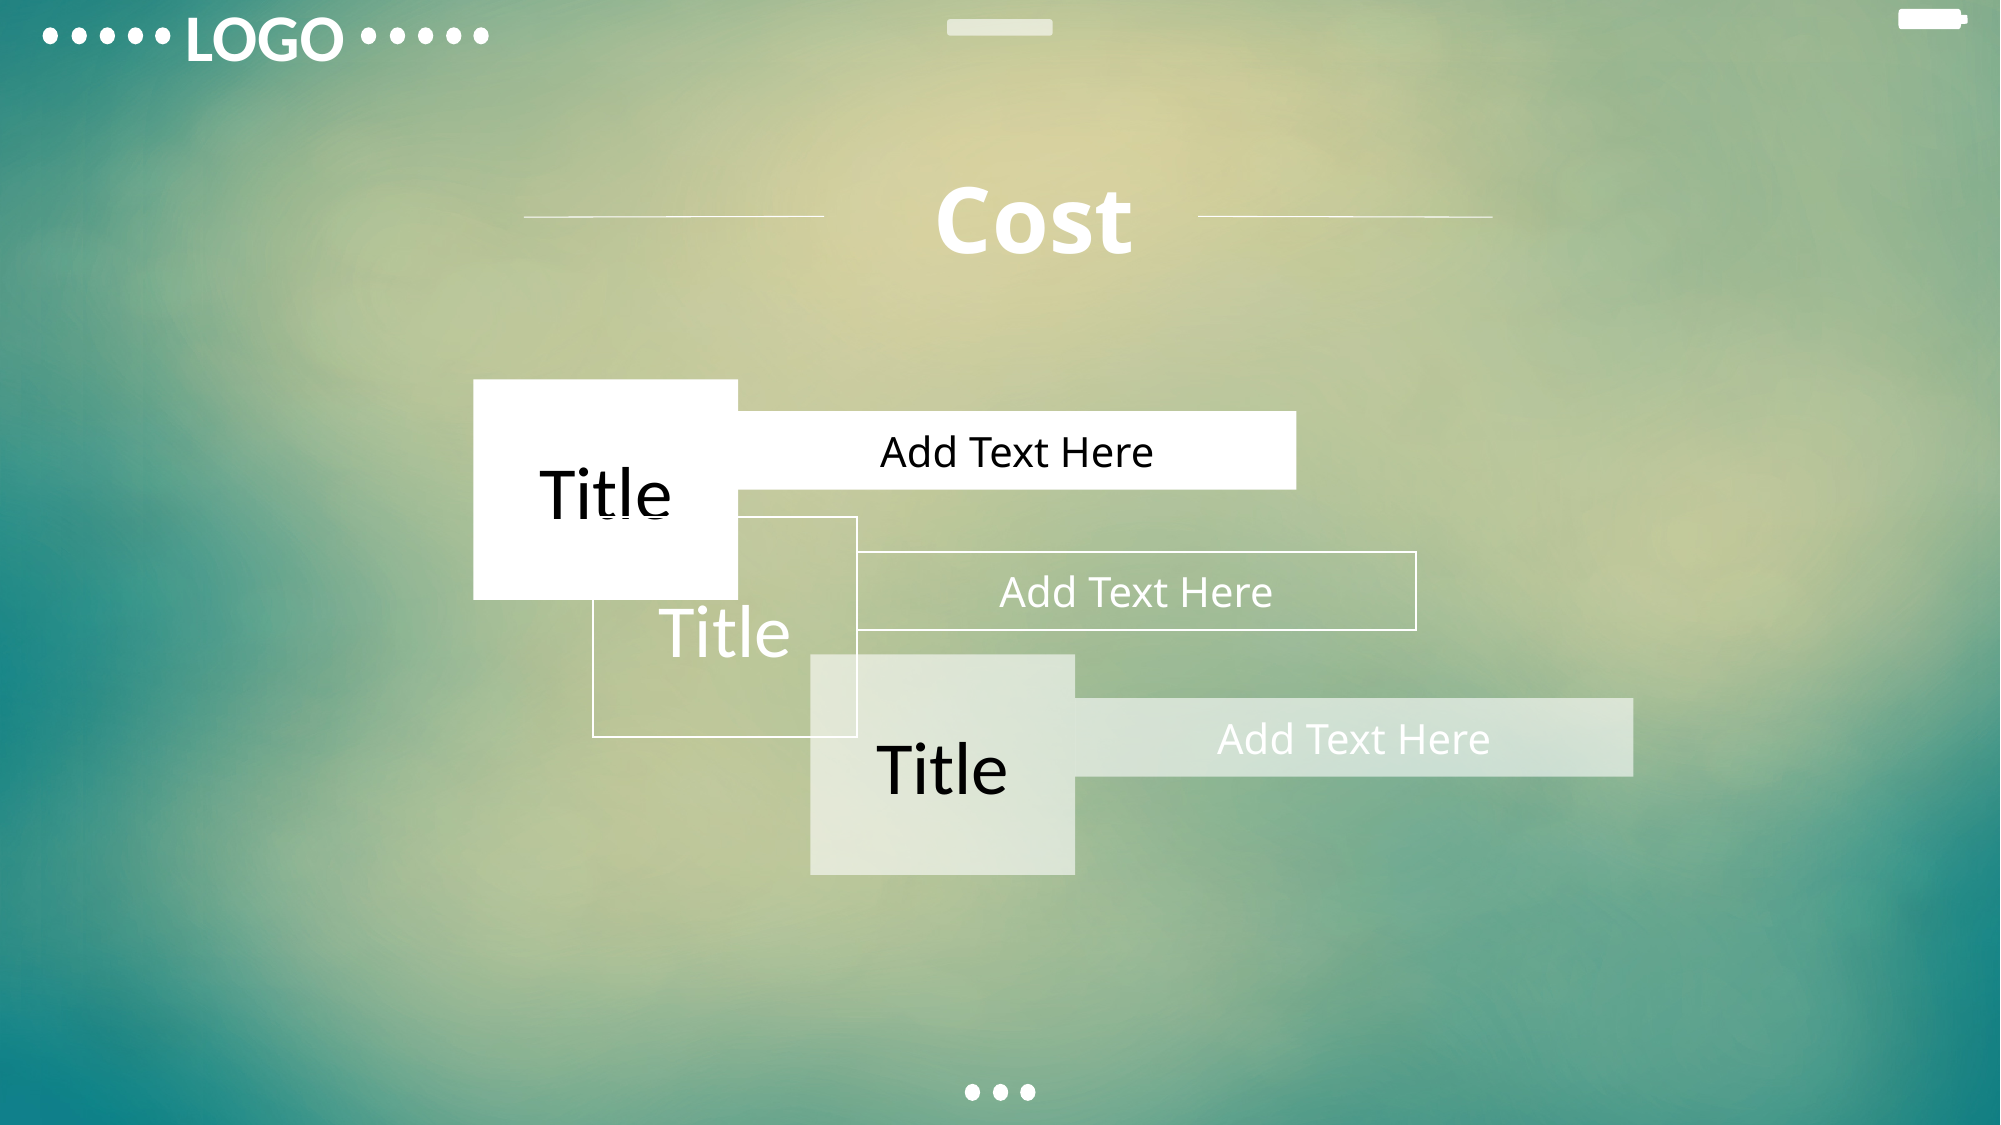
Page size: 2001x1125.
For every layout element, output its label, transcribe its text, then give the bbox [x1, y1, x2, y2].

text_box Title [592, 516, 858, 738]
text_box Cost [824, 154, 1199, 279]
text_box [1899, 9, 1968, 29]
text_box [1019, 1082, 1037, 1102]
text_box Add Text Here [1074, 697, 1634, 778]
text_box [98, 26, 117, 46]
text_box Add Text Here [737, 410, 1297, 491]
text_box [416, 26, 435, 46]
text_box [945, 18, 1054, 37]
text_box LOGO [170, 0, 365, 83]
picture [0, 0, 2000, 1125]
text_box [126, 26, 145, 46]
text_box [154, 26, 170, 46]
text_box [388, 26, 407, 46]
text_box [991, 1082, 1010, 1102]
text_box Title [809, 653, 1076, 876]
text_box Add Text Here [856, 551, 1417, 631]
text_box [359, 26, 378, 46]
text_box [41, 26, 59, 46]
text_box [70, 26, 88, 46]
text_box Title [472, 378, 739, 601]
text_box [445, 26, 463, 46]
text_box [472, 26, 490, 46]
text_box [963, 1082, 982, 1102]
